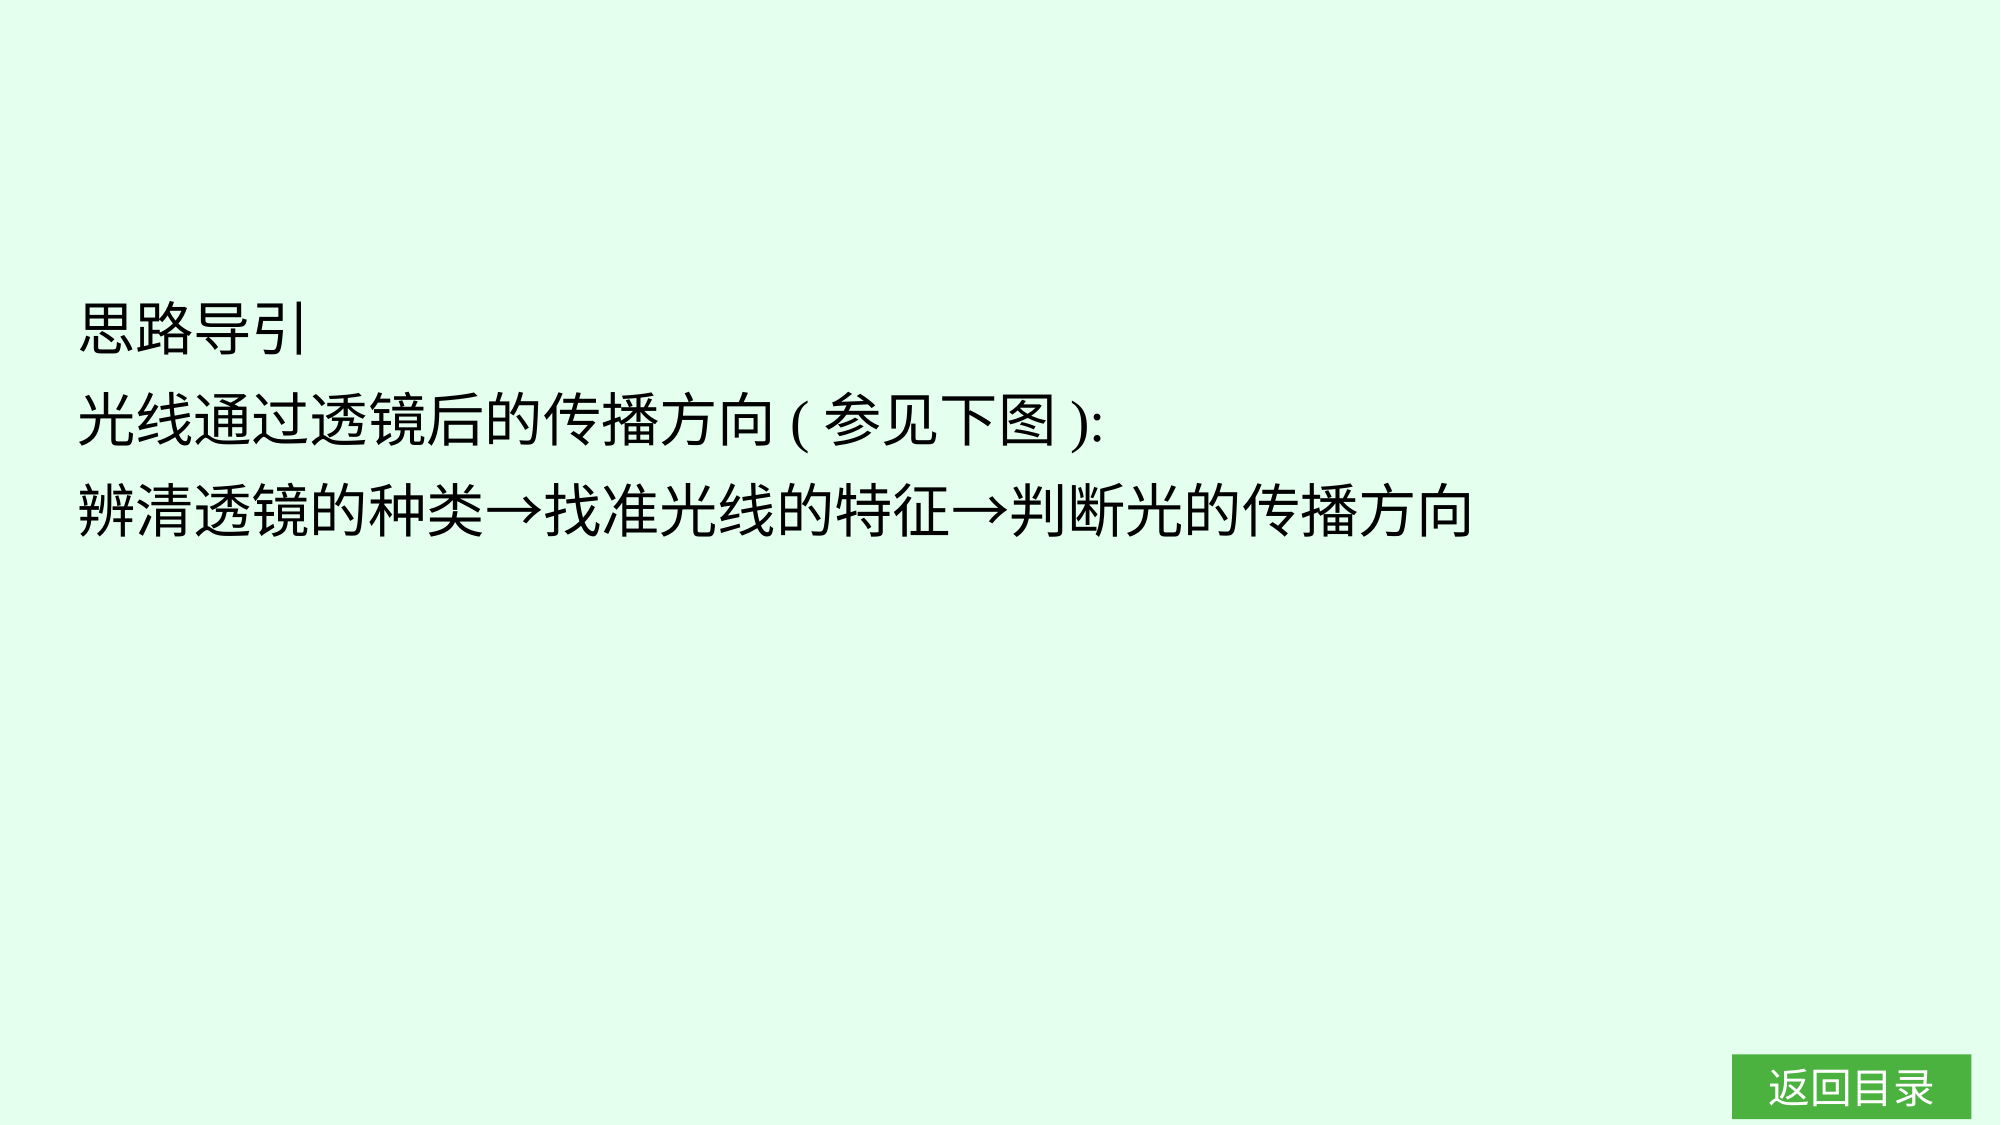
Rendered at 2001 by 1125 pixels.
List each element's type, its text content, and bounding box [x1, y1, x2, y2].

text_box 思路导引 光线通过透镜后的传播方向(参见下图): 辨清透镜的种类→找准光线的特征→判断光的传播方向 [62, 263, 1938, 551]
